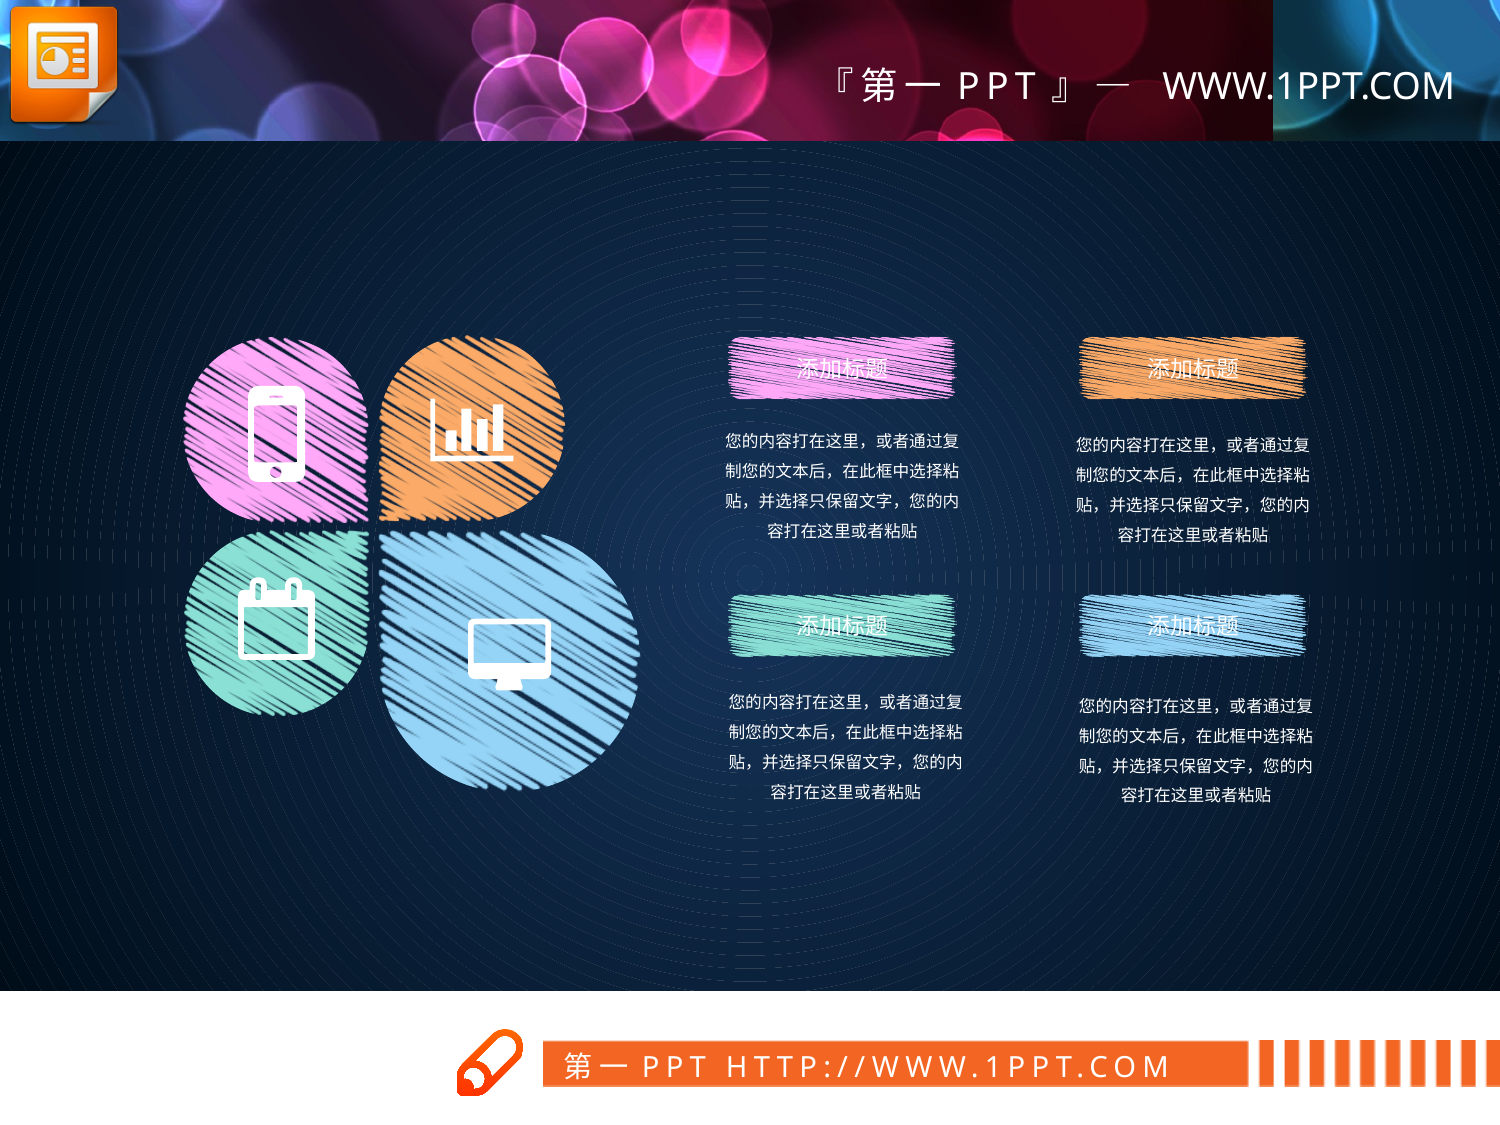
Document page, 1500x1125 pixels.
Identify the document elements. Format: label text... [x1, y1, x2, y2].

text_box 添加标题 [727, 336, 957, 400]
text_box 添加标题 [1078, 594, 1308, 657]
text_box 您的内容打在这里，或者通过复制您的文本后，在此框中选择粘贴，并选择只保留文字，您的内容打在这里或者粘贴 [710, 417, 975, 545]
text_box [378, 334, 566, 522]
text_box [378, 529, 641, 793]
text_box 您的内容打在这里，或者通过复制您的文本后，在此框中选择粘贴，并选择只保留文字，您的内容打在这里或者粘贴 [1063, 681, 1329, 809]
text_box 添加标题 [727, 594, 957, 657]
picture [543, 1040, 1500, 1087]
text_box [183, 530, 370, 717]
picture [0, 0, 1500, 141]
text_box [182, 336, 369, 524]
text_box 您的内容打在这里，或者通过复制您的文本后，在此框中选择粘贴，并选择只保留文字，您的内容打在这里或者粘贴 [713, 678, 979, 806]
text_box 您的内容打在这里，或者通过复制您的文本后，在此框中选择粘贴，并选择只保留文字，您的内容打在这里或者粘贴 [1060, 421, 1326, 549]
text_box 添加标题 [1078, 336, 1308, 400]
